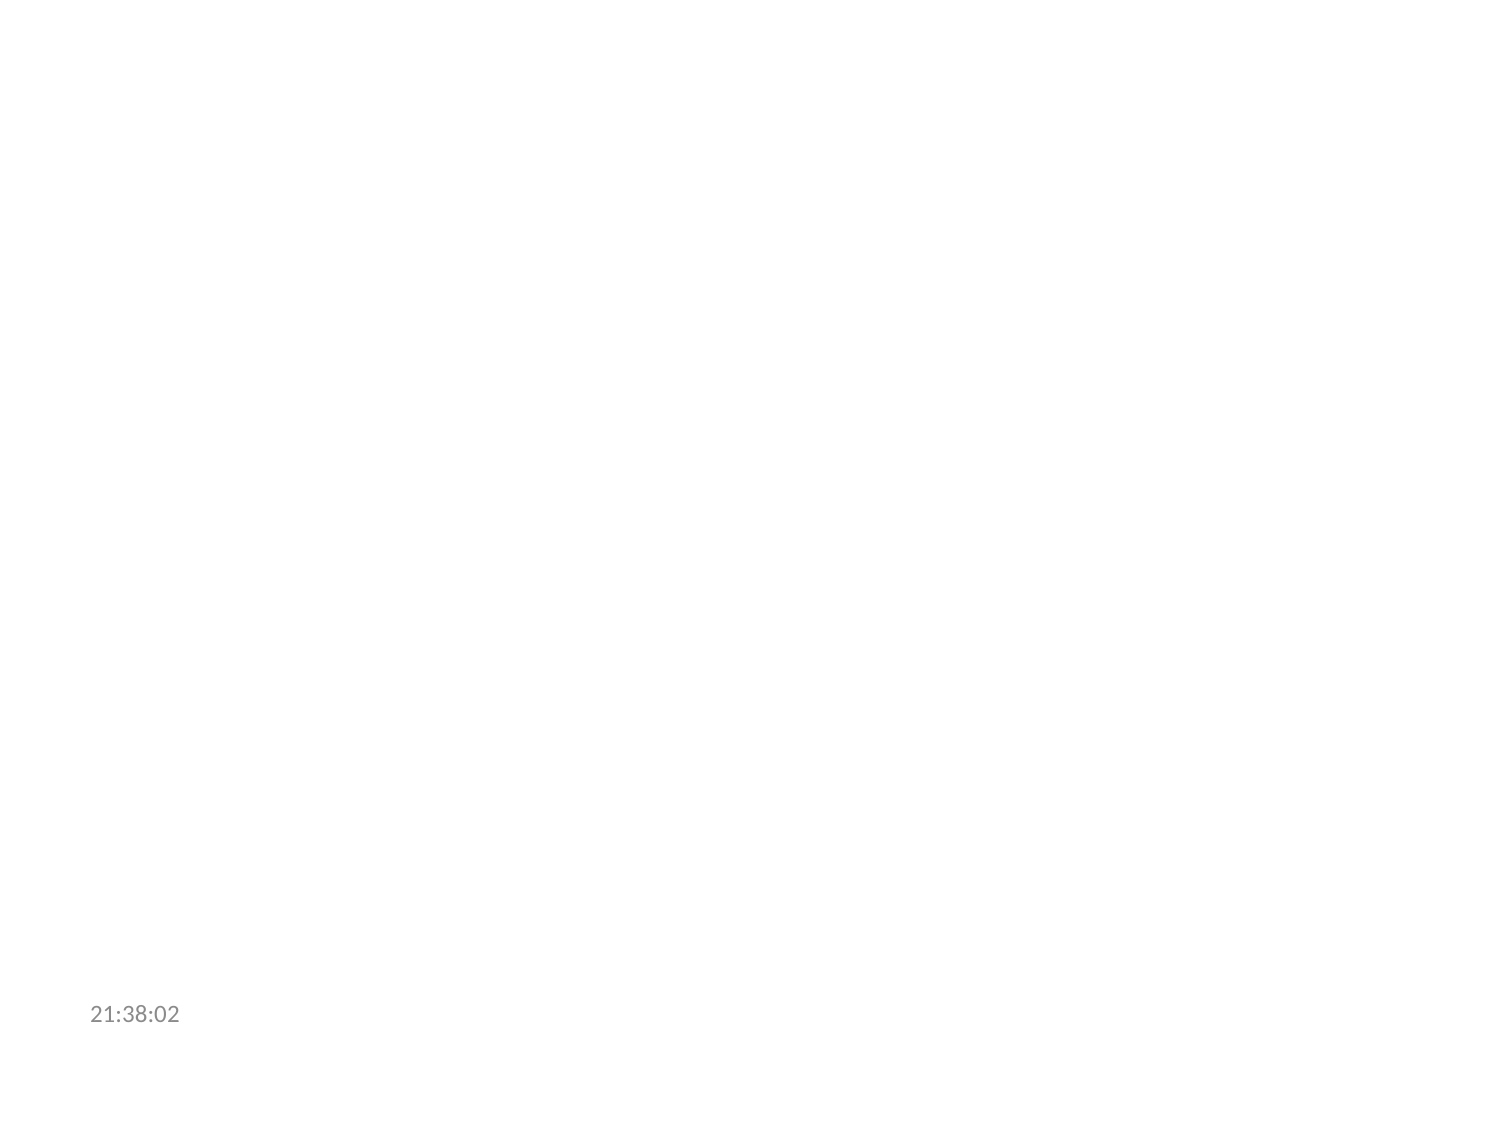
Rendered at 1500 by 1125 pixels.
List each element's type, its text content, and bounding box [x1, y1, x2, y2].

text_box 15:35:09 [75, 982, 425, 1043]
